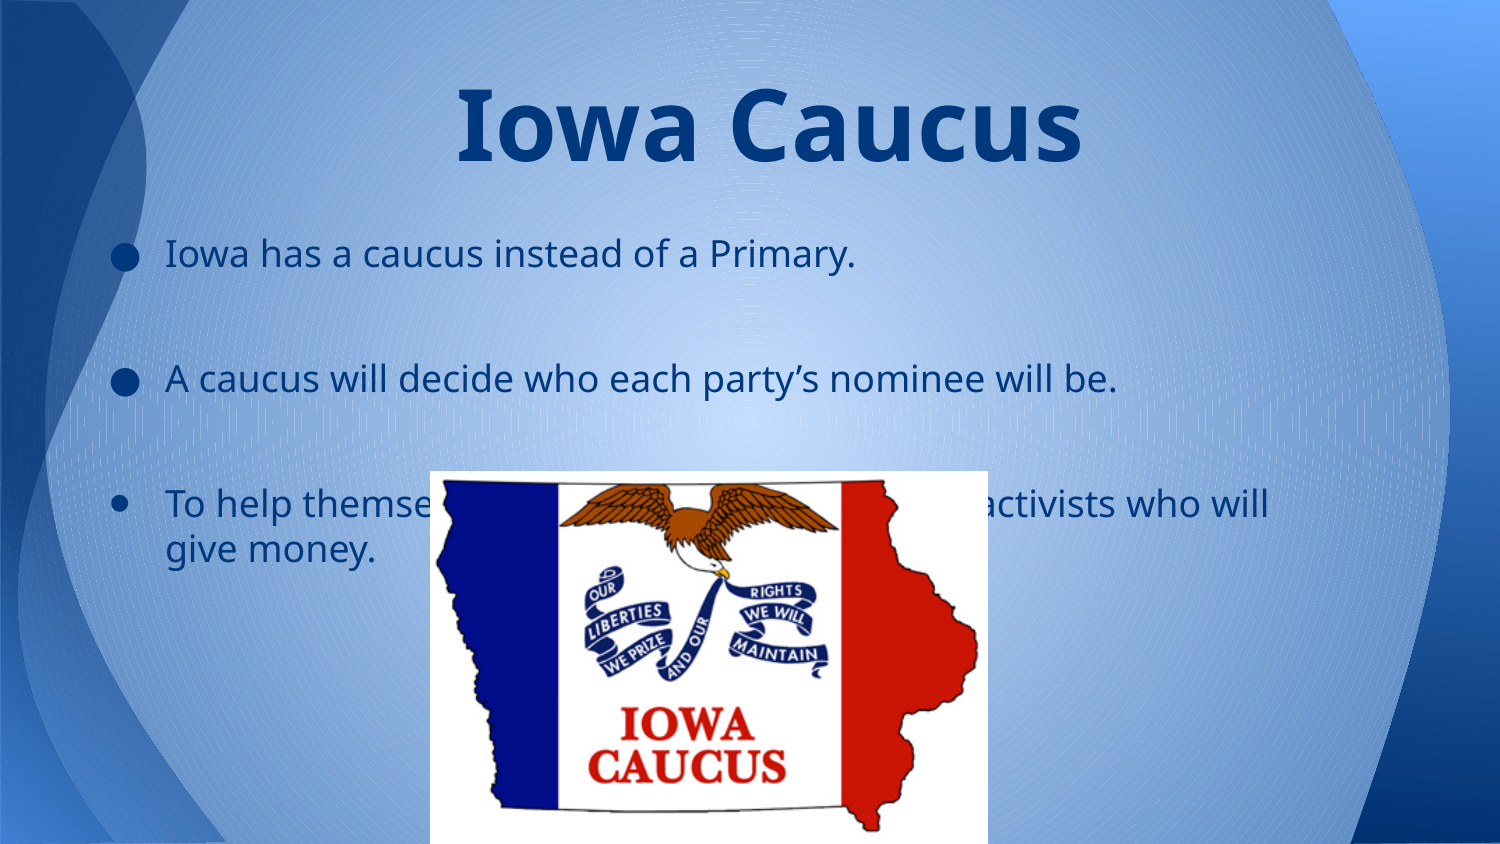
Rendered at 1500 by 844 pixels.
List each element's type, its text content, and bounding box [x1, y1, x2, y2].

list Iowa has a caucus instead of a Primary. A caucus will decide who each party’s nominee will be. To help themselves win they mobilize political activists who will give money. [75, 215, 1344, 692]
title Iowa Caucus [75, 33, 1425, 197]
picture [430, 471, 989, 844]
